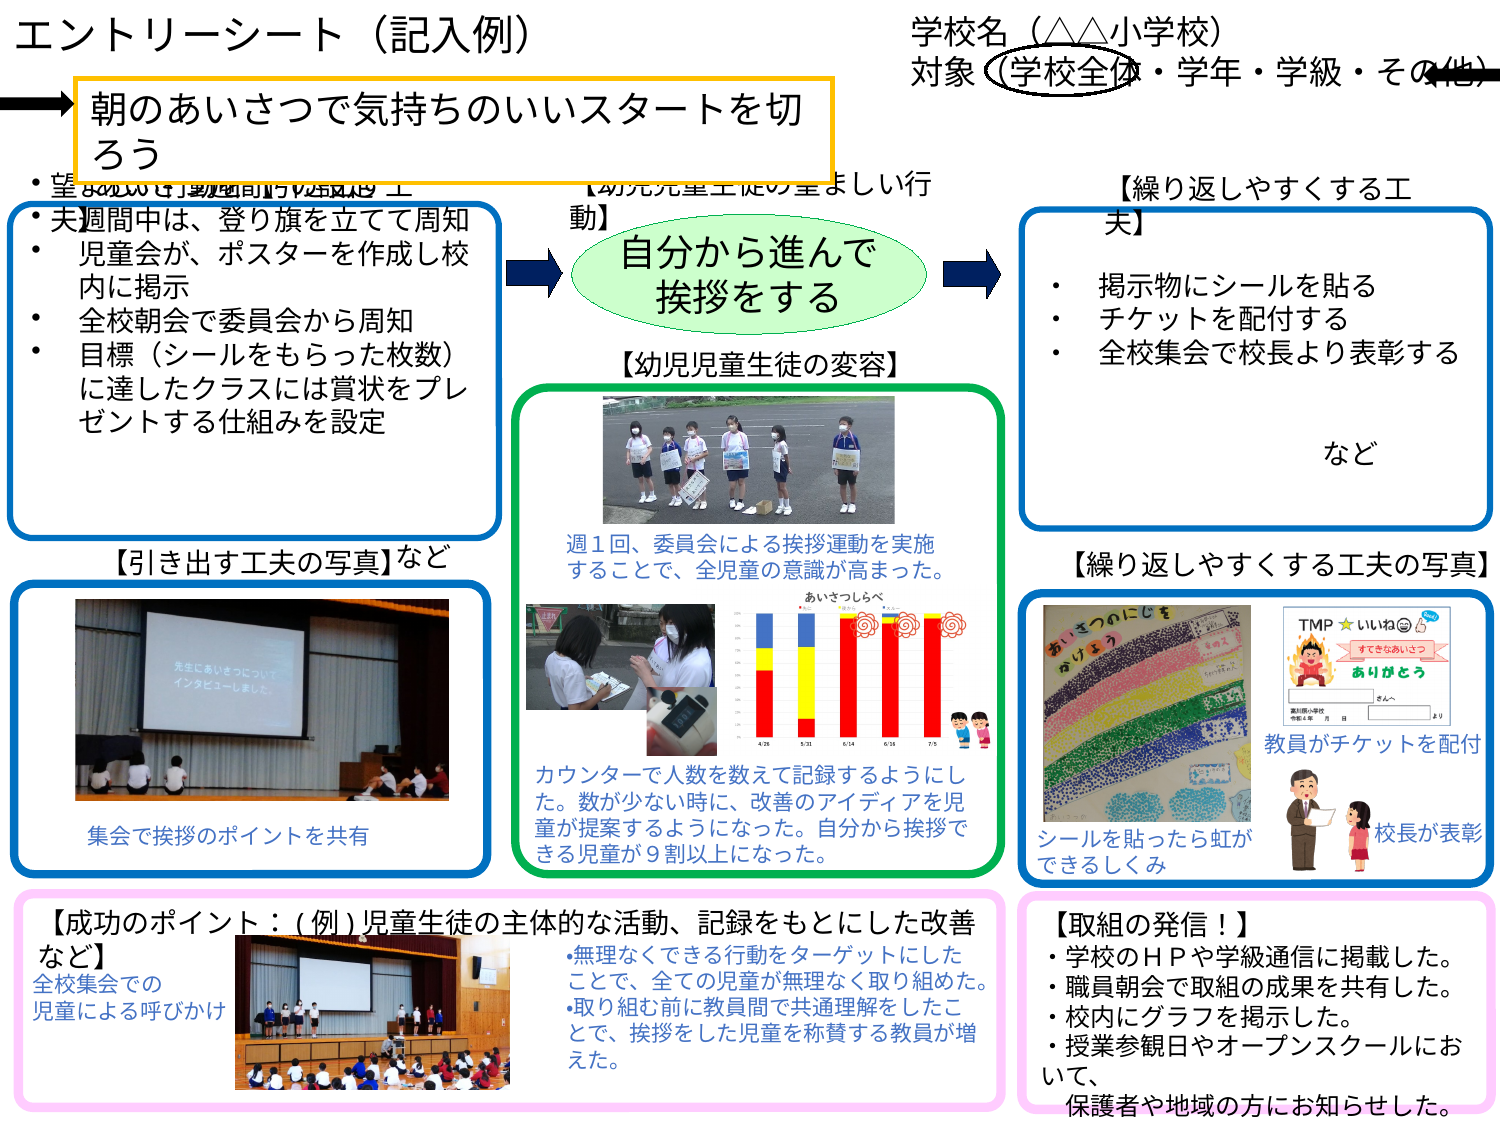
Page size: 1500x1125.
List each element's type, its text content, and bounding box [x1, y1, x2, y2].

text_box ・無理なくできる行動をターゲットにしたことで、全ての児童が無理なく取り組めた。 ・取り組む前に教員間で共通理解をしたことで、挨拶をした児童を称賛する教員が増えた。 [551, 933, 997, 1080]
text_box 全校集会での 児童による呼びかけ [17, 963, 235, 1031]
text_box 【成功のポイント：(例)児童生徒の主体的な活動、記録をもとにした改善など】 [18, 893, 1002, 1108]
text_box 【繰り返しやすくする工夫の写真】 [1043, 539, 1500, 589]
text_box カウンターで人数を数えて記録するようにした。数が少ない時に、改善のアイディアを児童が提案するようになった。自分から挨拶できる児童が９割以上になった。 [519, 754, 990, 875]
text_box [0, 66, 833, 173]
text_box 【引き出す工夫の写真】 [85, 537, 442, 587]
picture [235, 935, 510, 1090]
text_box 校長が表彰 [1380, 812, 1500, 854]
picture [602, 396, 895, 524]
text_box 【取組の発信！】 ・学校のＨＰや学級通信に掲載した。 ・職員朝会で取組の成果を共有した。 ・校内にグラフを掲示した。 ・授業参観日やオープンスクールにおいて、 保護者や地域の方にお知らせした。 [1021, 895, 1492, 1110]
text_box ・ 掲示物にシールを貼る ・ チケットを配付する ・ 全校集会で校長より表彰する など [1021, 209, 1490, 529]
text_box 週１回、委員会による挨拶運動を実施することで、全児童の意識が高まった。 [551, 523, 958, 591]
text_box エントリーシート（記入例） [0, 0, 709, 66]
text_box [1258, 765, 1490, 884]
text_box [1021, 593, 1490, 818]
text_box [983, 42, 1140, 99]
text_box シールを貼ったら虹ができるしくみ [1021, 818, 1275, 886]
picture [1281, 600, 1452, 729]
text_box 集会で挨拶のポイントを共有 [72, 815, 416, 857]
text_box 【幼児児童生徒の変容】 [519, 339, 1001, 388]
picture [75, 599, 449, 801]
text_box [943, 249, 1001, 299]
text_box 望ましい行動を【引き出す工夫】 [35, 173, 478, 244]
text_box 「あいさつ週間」の設定 週間中は、登り旗を立てて周知 児童会が、ポスターを作成し校内に掲示 全校朝会で委員会から周知 目標（シールをもらった枚数）に達したクラスには賞状をプレゼントする仕組みを設定 など [10, 203, 499, 539]
text_box 教員がチケットを配付 [1258, 723, 1500, 765]
picture [1041, 605, 1258, 822]
text_box 学校名（△△小学校） 対象（学校全体・学年・学級・その他） [895, 4, 1500, 139]
picture [1276, 767, 1380, 875]
text_box 【幼児児童生徒の望ましい行動】 [554, 158, 975, 242]
text_box [515, 388, 1002, 866]
text_box 自分から進んで 挨拶をする [571, 242, 927, 335]
text_box 【繰り返しやすくする工夫】 [1089, 164, 1452, 247]
picture [526, 584, 997, 756]
text_box [14, 583, 488, 875]
text_box [1423, 61, 1500, 89]
text_box [506, 248, 563, 298]
